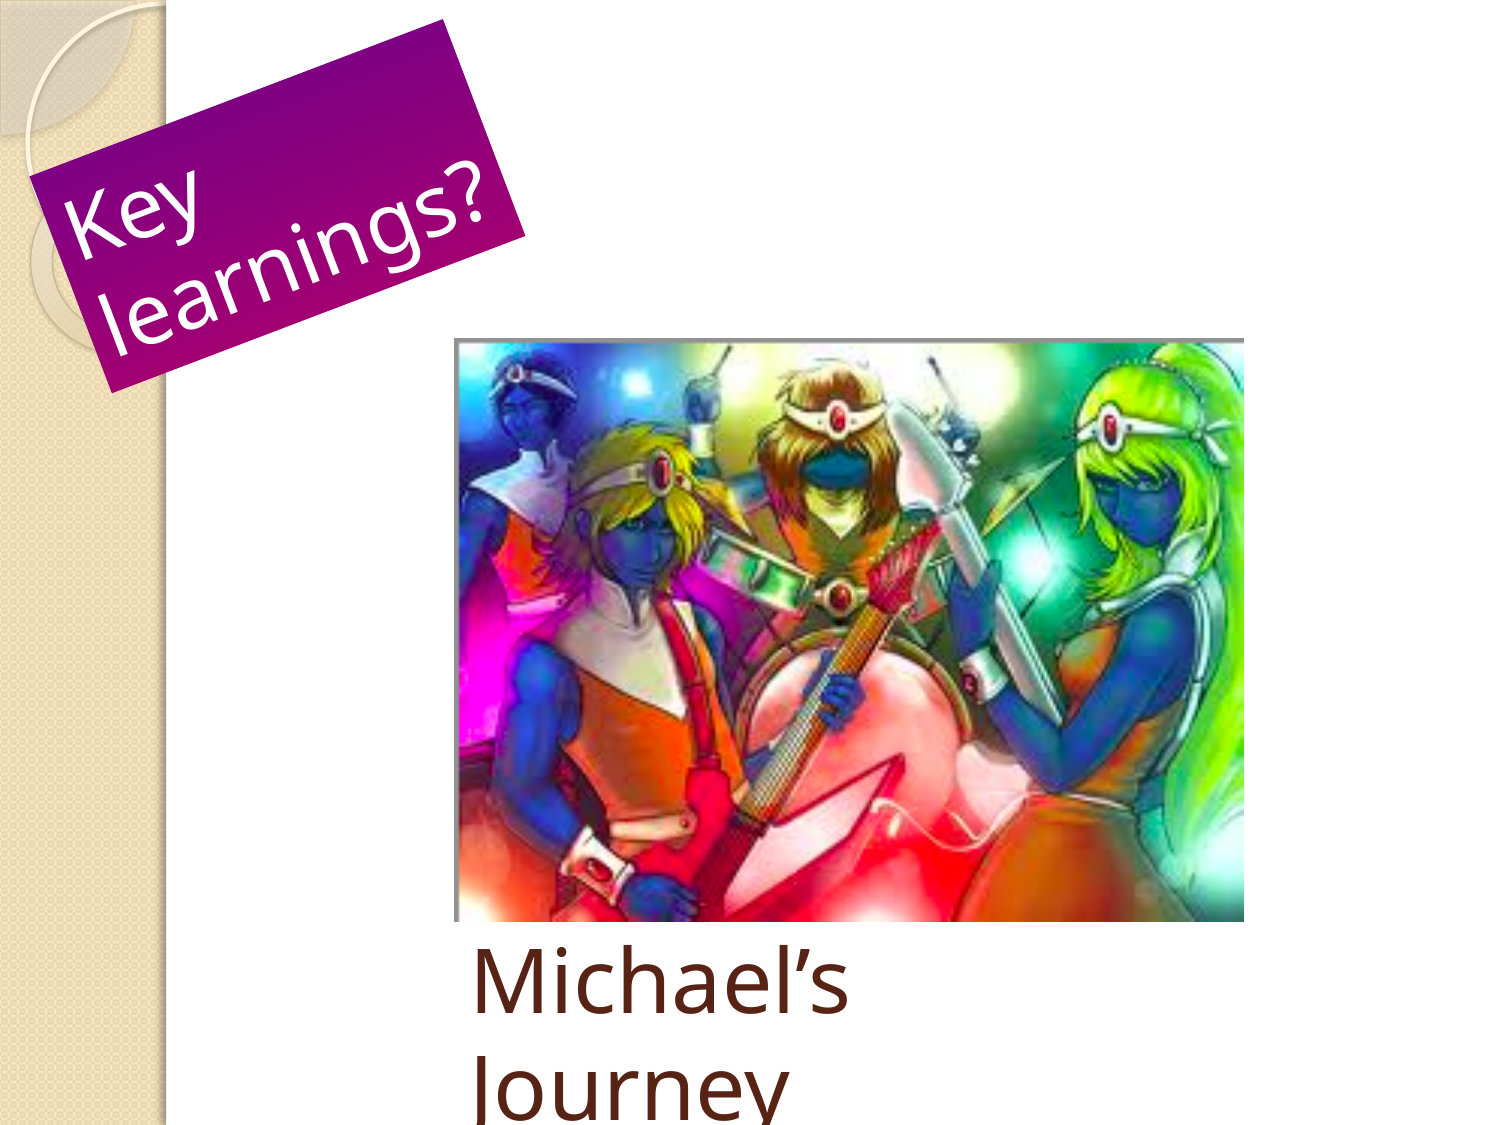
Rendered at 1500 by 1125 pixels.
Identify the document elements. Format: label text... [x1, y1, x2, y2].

text_box Key learnings? [29, 19, 526, 394]
picture [454, 337, 1244, 923]
title Michael’s Journey [454, 937, 1176, 1125]
